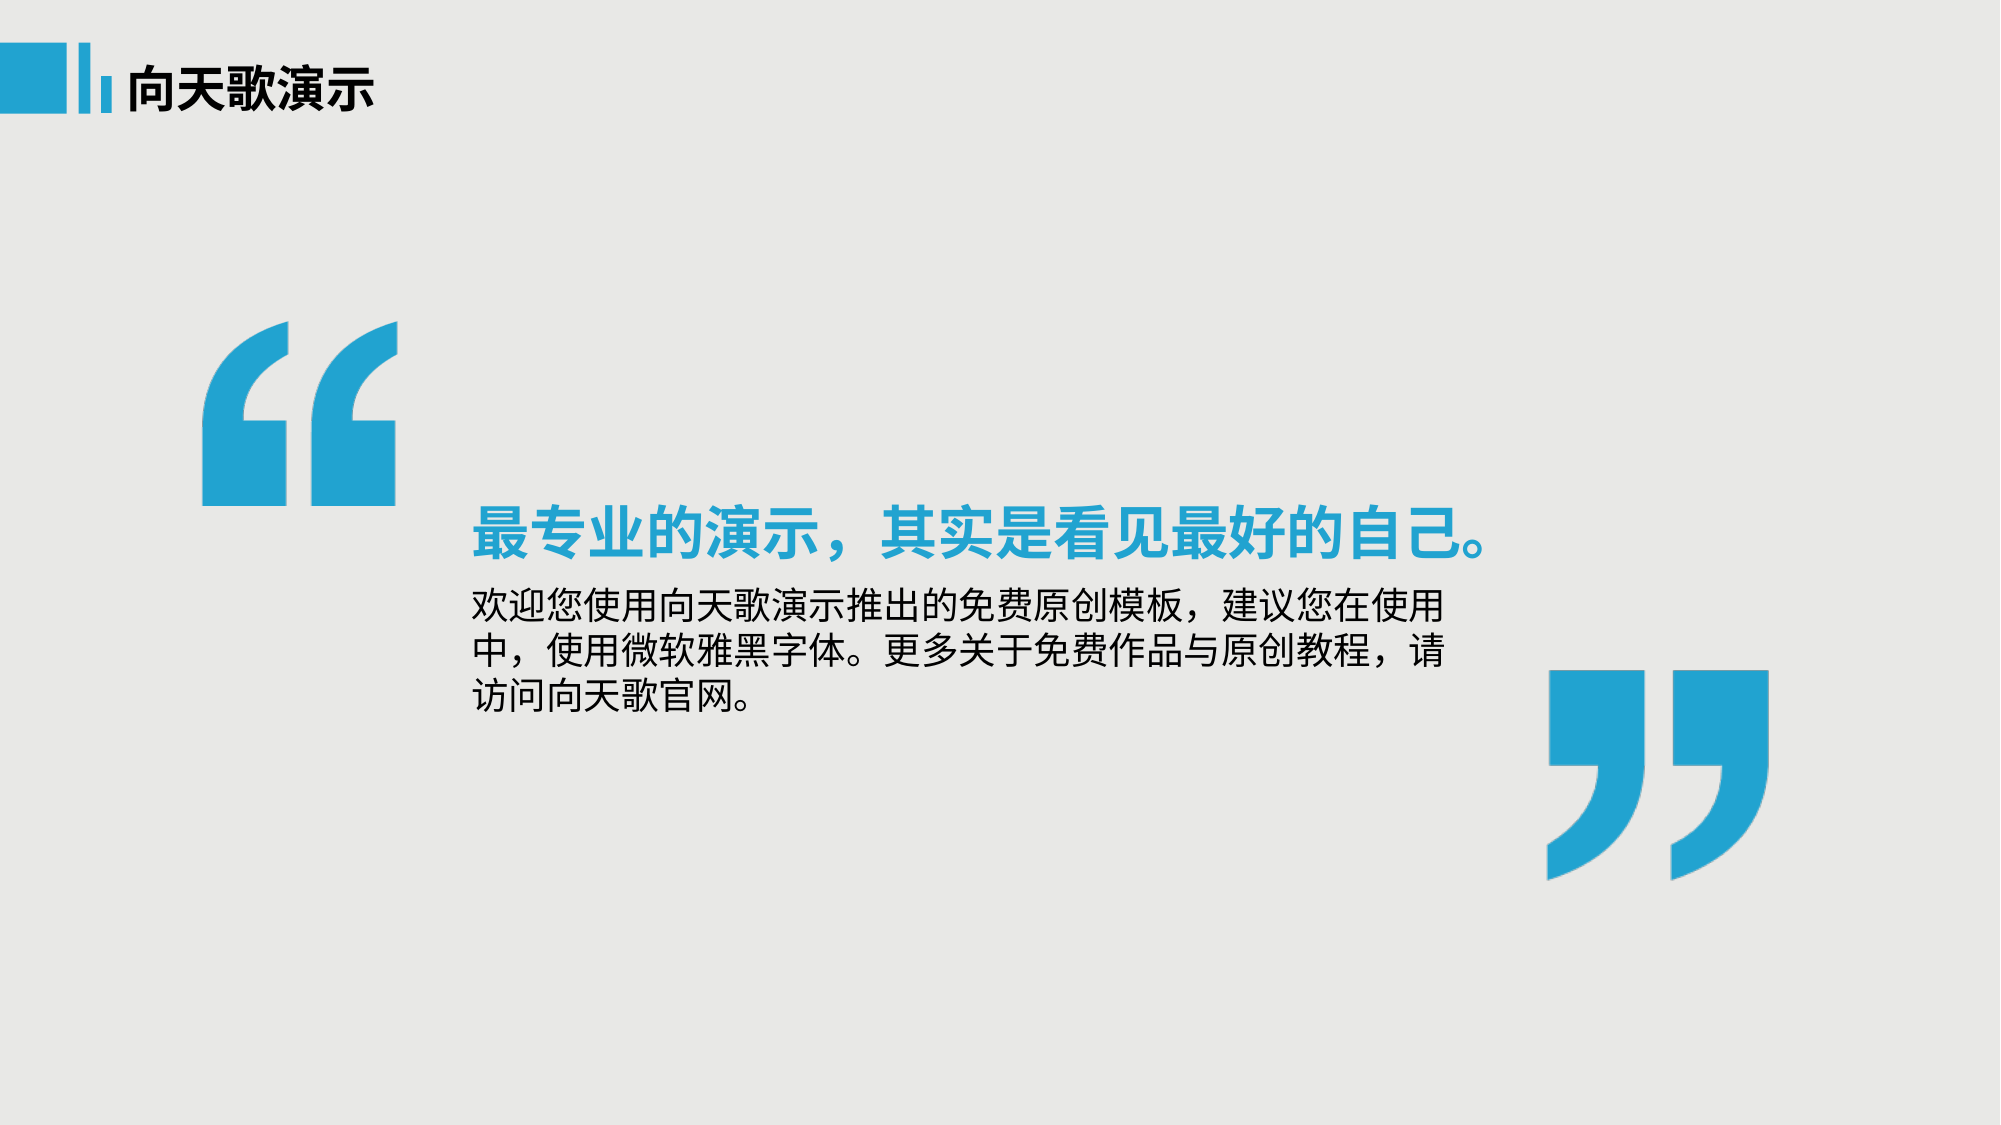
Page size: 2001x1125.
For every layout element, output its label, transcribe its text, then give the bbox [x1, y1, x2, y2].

text_box 最专业的演示，其实是看见最好的自己。 [456, 488, 1620, 574]
picture [1531, 656, 1796, 890]
text_box 欢迎您使用向天歌演示推出的免费原创模板，建议您在使用中，使用微软雅黑字体。更多关于免费作品与原创教程，请访问向天歌官网。 [456, 574, 1494, 724]
text_box [99, 74, 111, 115]
text_box 向天歌演示 [111, 49, 433, 125]
text_box [0, 41, 69, 116]
picture [174, 313, 423, 527]
text_box [77, 41, 92, 116]
